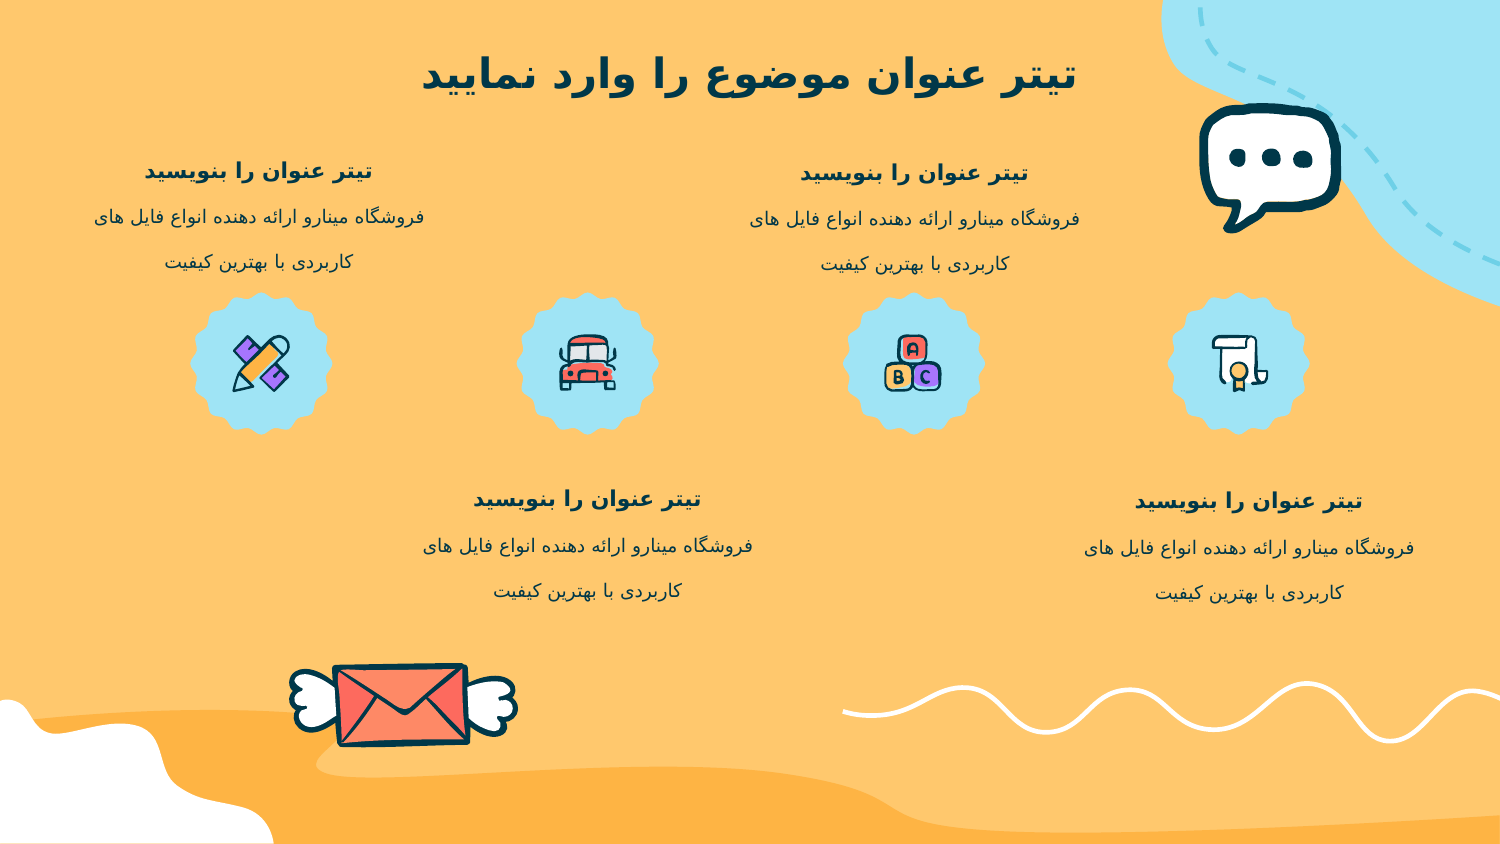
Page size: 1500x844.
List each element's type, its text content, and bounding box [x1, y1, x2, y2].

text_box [288, 664, 517, 746]
text_box تیتر عنوان را بنویسید فروشگاه مینارو ارائه دهنده انواع فایل های کاربردی با بهترین کیفیت [733, 124, 1097, 282]
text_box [1198, 102, 1342, 235]
text_box تیتر عنوان را بنویسید فروشگاه مینارو ارائه دهنده انواع فایل های کاربردی با بهترین کیفیت [1067, 453, 1431, 611]
text_box تیتر عنوان را بنویسید فروشگاه مینارو ارائه دهنده انواع فایل های کاربردی با بهترین کیفیت [406, 451, 769, 609]
text_box تیتر عنوان موضوع را وارد نمایید [389, 39, 1111, 104]
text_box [189, 292, 1310, 435]
text_box تیتر عنوان را بنویسید فروشگاه مینارو ارائه دهنده انواع فایل های کاربردی با بهترین کیفیت [77, 122, 441, 280]
